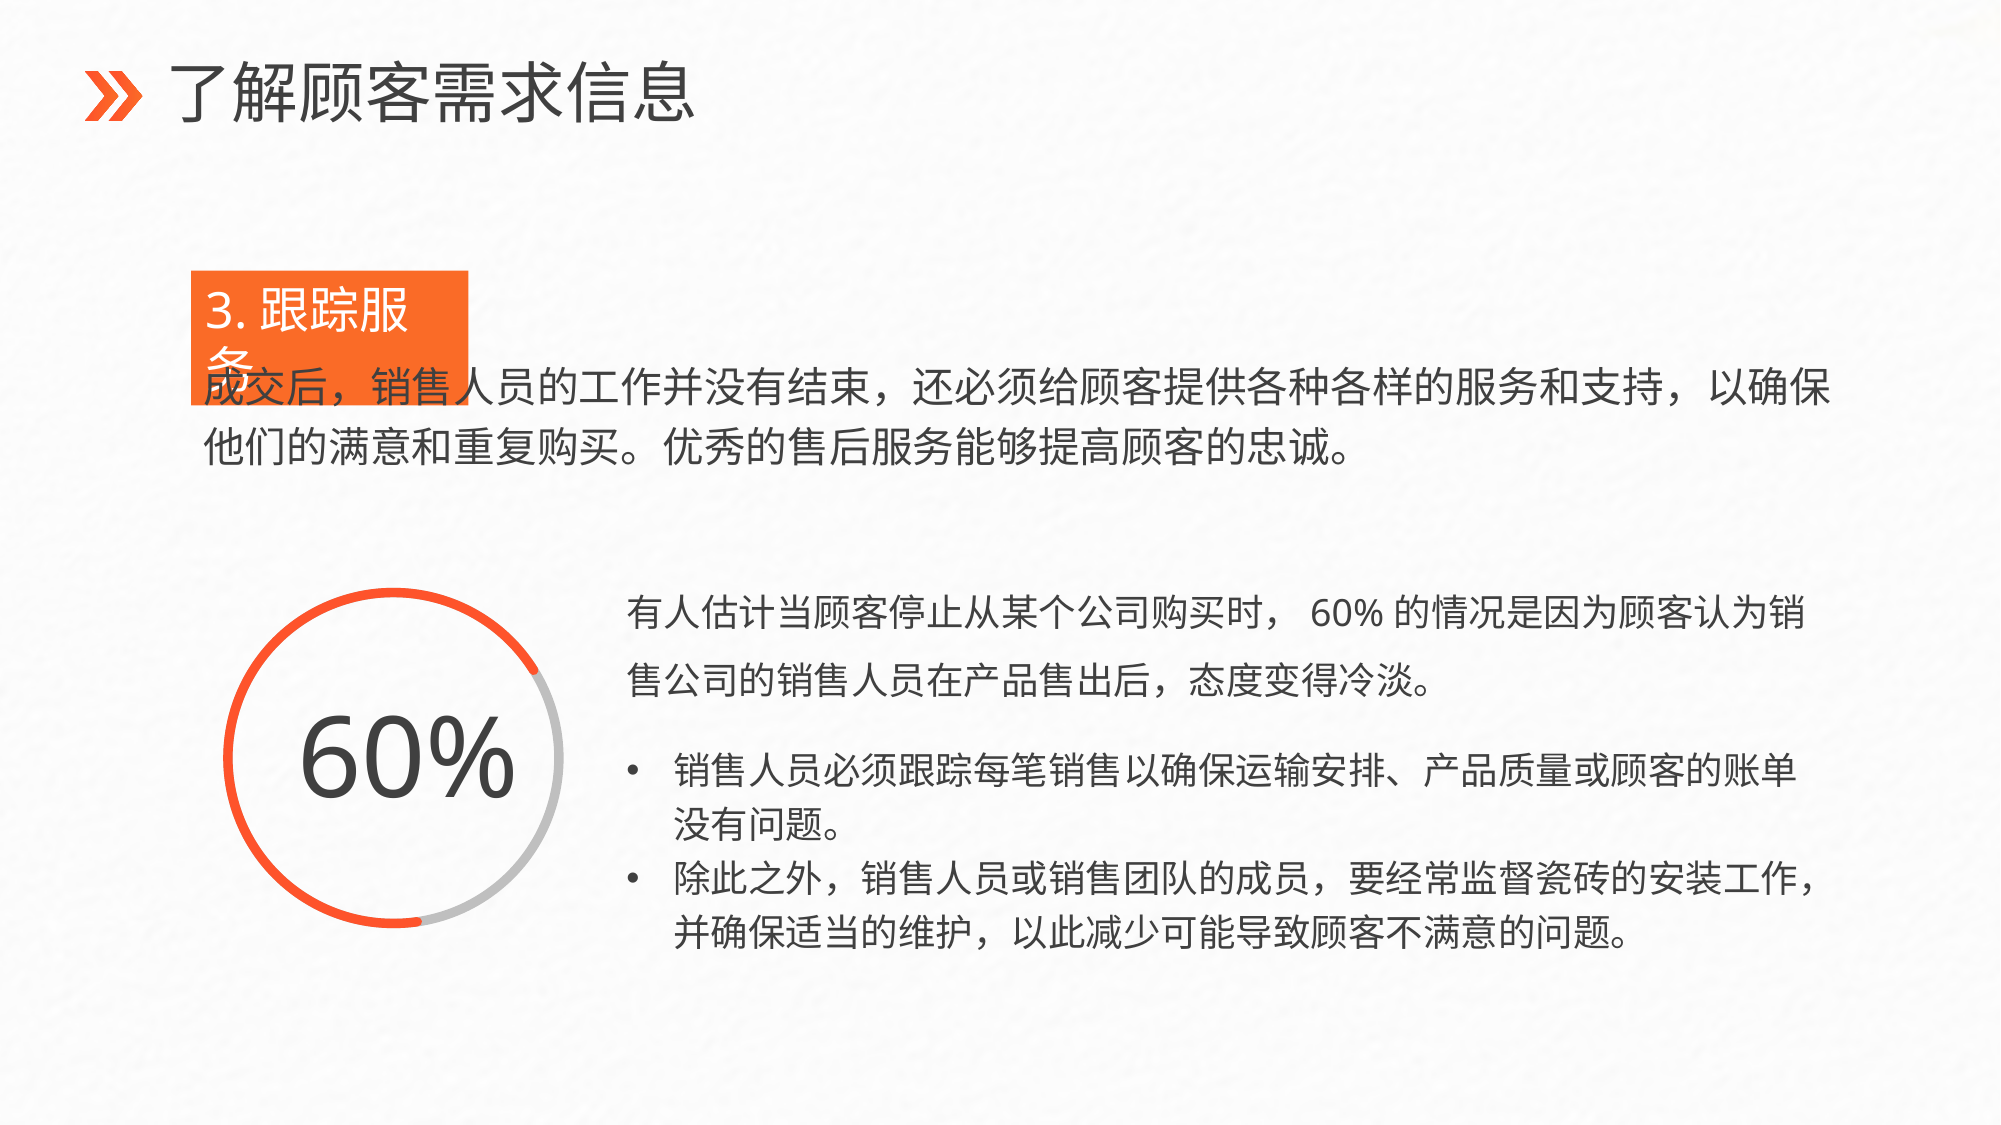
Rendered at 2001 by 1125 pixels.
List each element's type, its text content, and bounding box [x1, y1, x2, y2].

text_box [84, 71, 143, 121]
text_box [227, 592, 559, 924]
text_box 3.跟踪服务 [191, 270, 469, 343]
text_box 成交后，销售人员的工作并没有结束，还必须给顾客提供各种各样的服务和支持，以确保他们的满意和重复购买。优秀的售后服务能够提高顾客的忠诚。 [188, 343, 1853, 479]
text_box 有人估计当顾客停止从某个公司购买时，60%的情况是因为顾客认为销售公司的销售人员在产品售出后，态度变得冷淡。 [611, 559, 1853, 710]
text_box 销售人员必须跟踪每笔销售以确保运输安排、产品质量或顾客的账单没有问题。 除此之外，销售人员或销售团队的成员，要经常监督瓷砖的安装工作，并确保适当的维护，以此减少可能导致顾客不满意的问题。 [611, 730, 1834, 962]
text_box 了解顾客需求信息 [150, 43, 714, 139]
